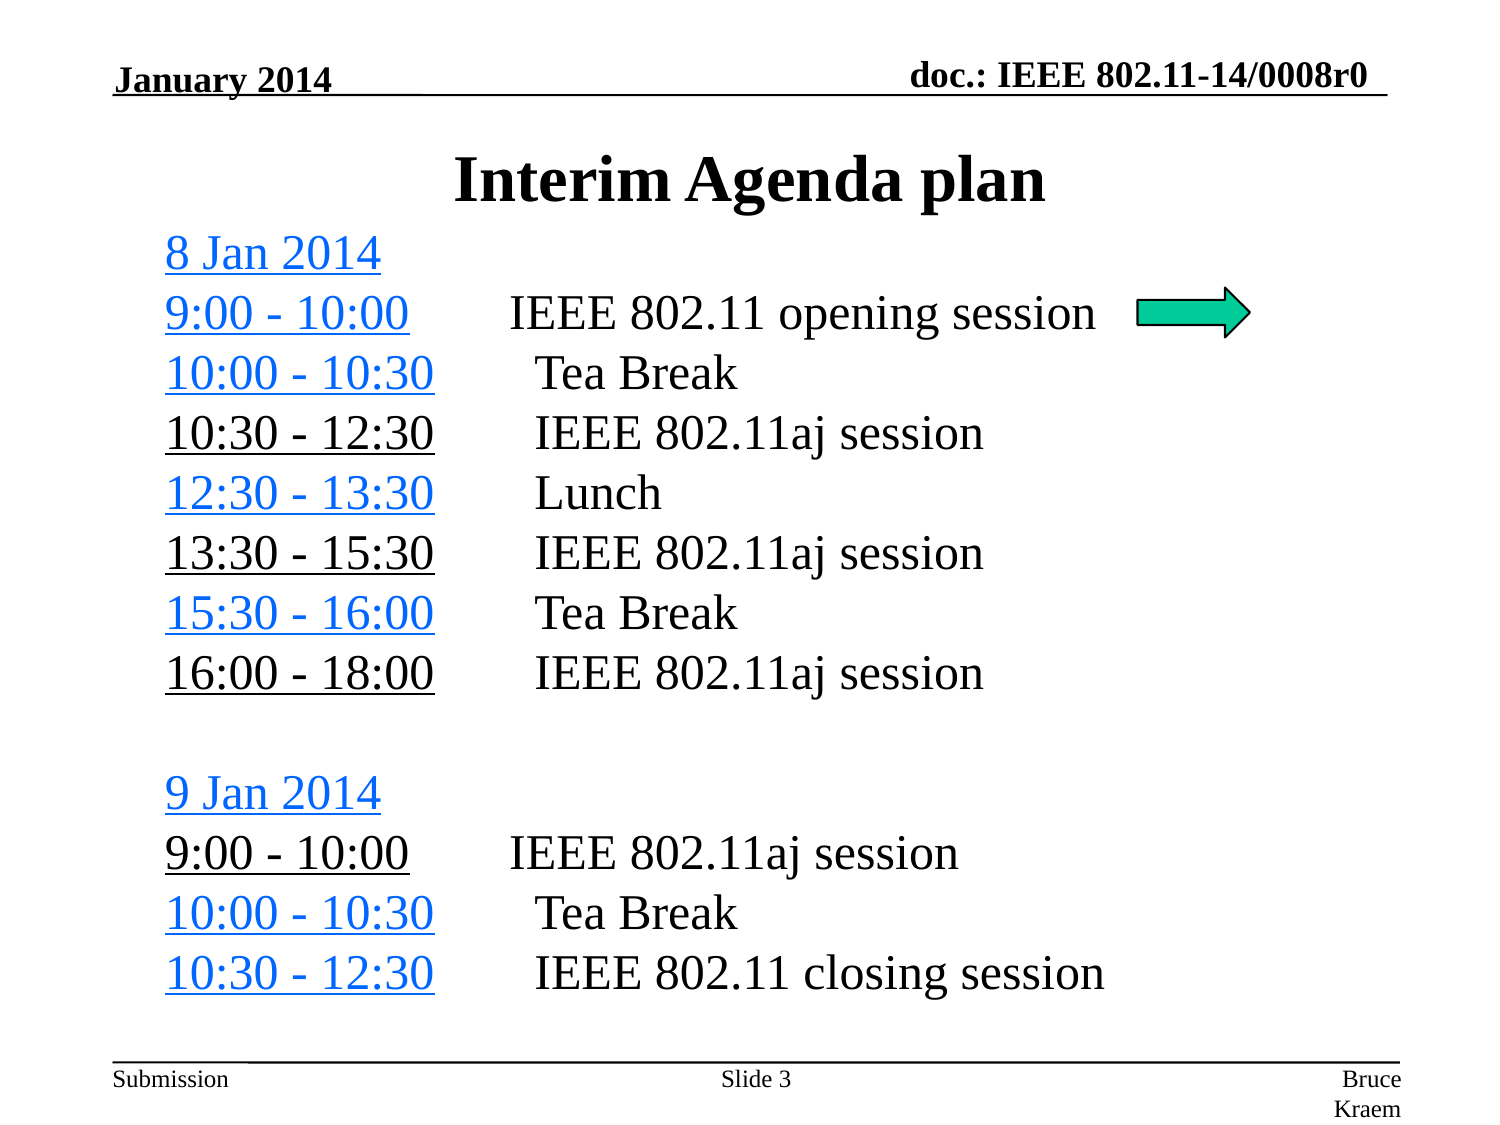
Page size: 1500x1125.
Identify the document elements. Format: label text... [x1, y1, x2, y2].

text_box 8 Jan 2014 9:00 - 10:00 IEEE 802.11 opening session 10:00 - 10:30 Tea Break 10:30 - 12:30 IEEE 802.11aj session 12:30 - 13:30 Lunch 13:30 - 15:30 IEEE 802.11aj session 15:30 - 16:00 Tea Break 16:00 - 18:00 IEEE 802.11aj session 9 Jan 2014 9:00 - 10:00 IEEE 802.11aj session 10:00 - 10:30 Tea Break 10:30 - 12:30 IEEE 802.11 closing session [149, 212, 1288, 1008]
text_box [1137, 287, 1251, 338]
slide_number Slide 3 [712, 1062, 800, 1093]
footer Bruce Kraemer, Marvell [1325, 1062, 1402, 1093]
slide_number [114, 54, 335, 100]
title Interim Agenda plan [112, 112, 1388, 238]
